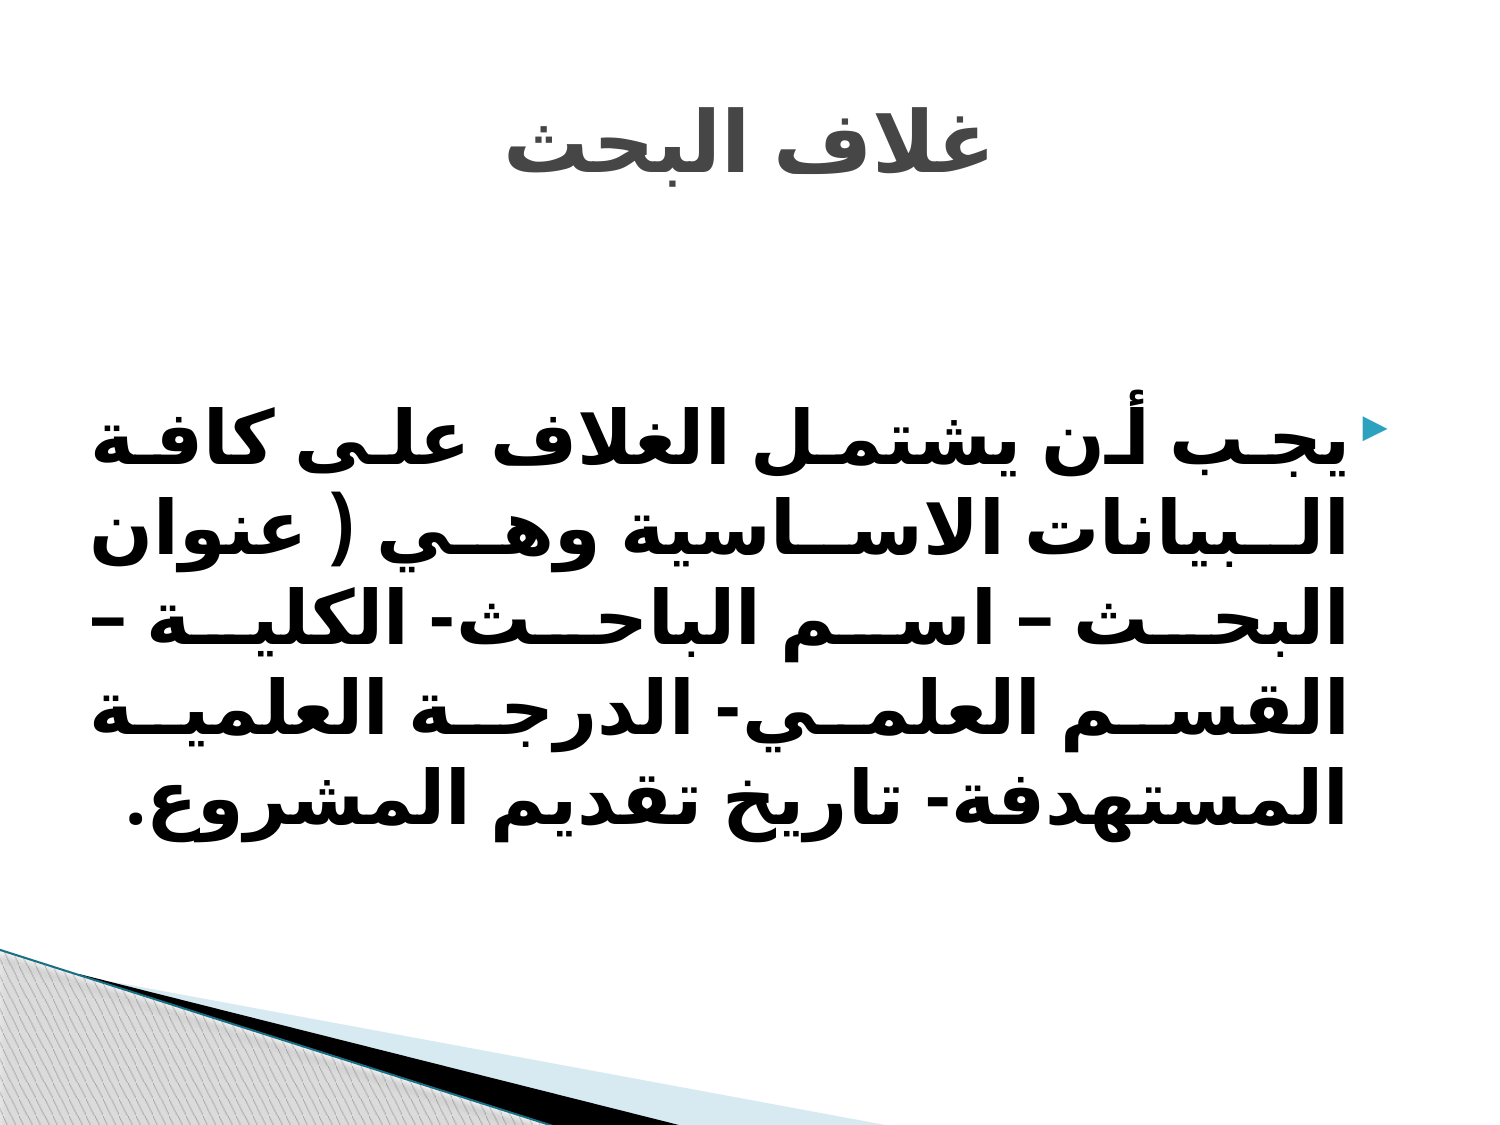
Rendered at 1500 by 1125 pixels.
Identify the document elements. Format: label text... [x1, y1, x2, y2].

list يجب أن يشتمل الغلاف على كافة البيانات الاساسية وهي ( عنوان البحث – اسم الباحث- الكلية – القسم العلمي- الدرجة العلمية المستهدفة- تاريخ تقديم المشروع. [75, 243, 1425, 986]
title غلاف البحث [75, 45, 1425, 233]
